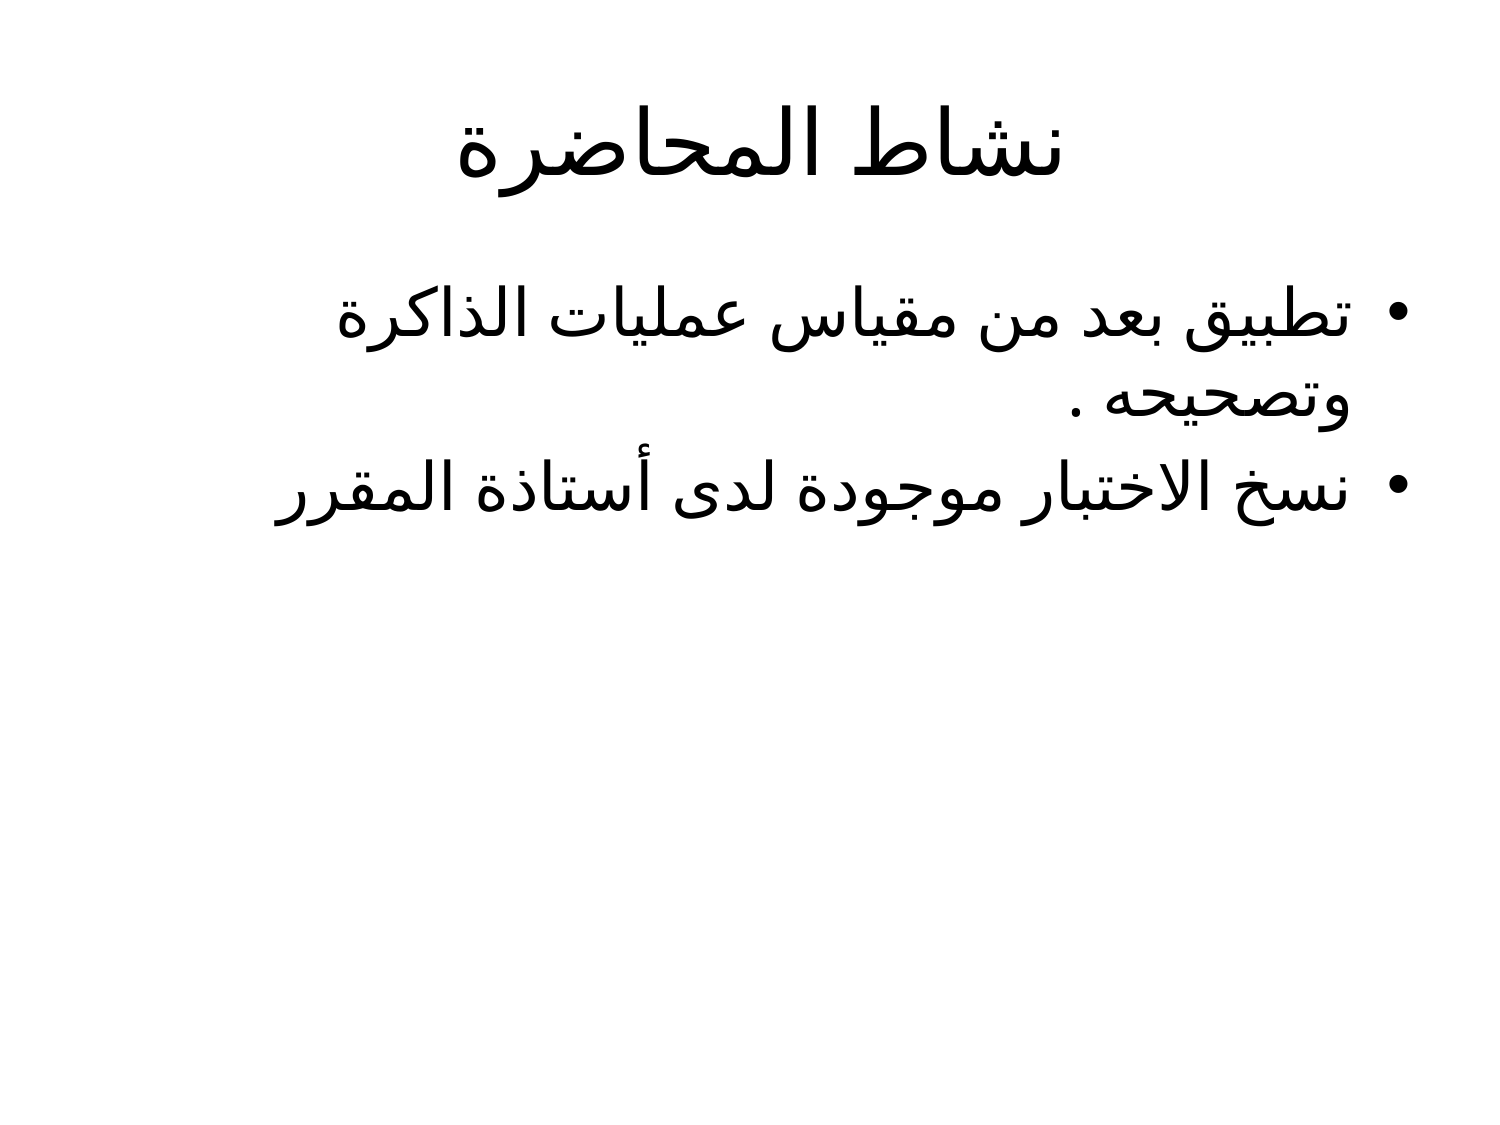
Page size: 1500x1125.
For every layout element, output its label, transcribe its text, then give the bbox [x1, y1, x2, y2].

list تطبيق بعد من مقياس عمليات الذاكرة وتصحيحه . نسخ الاختبار موجودة لدى أستاذة المقرر [75, 262, 1425, 1005]
title نشاط المحاضرة [75, 45, 1425, 233]
